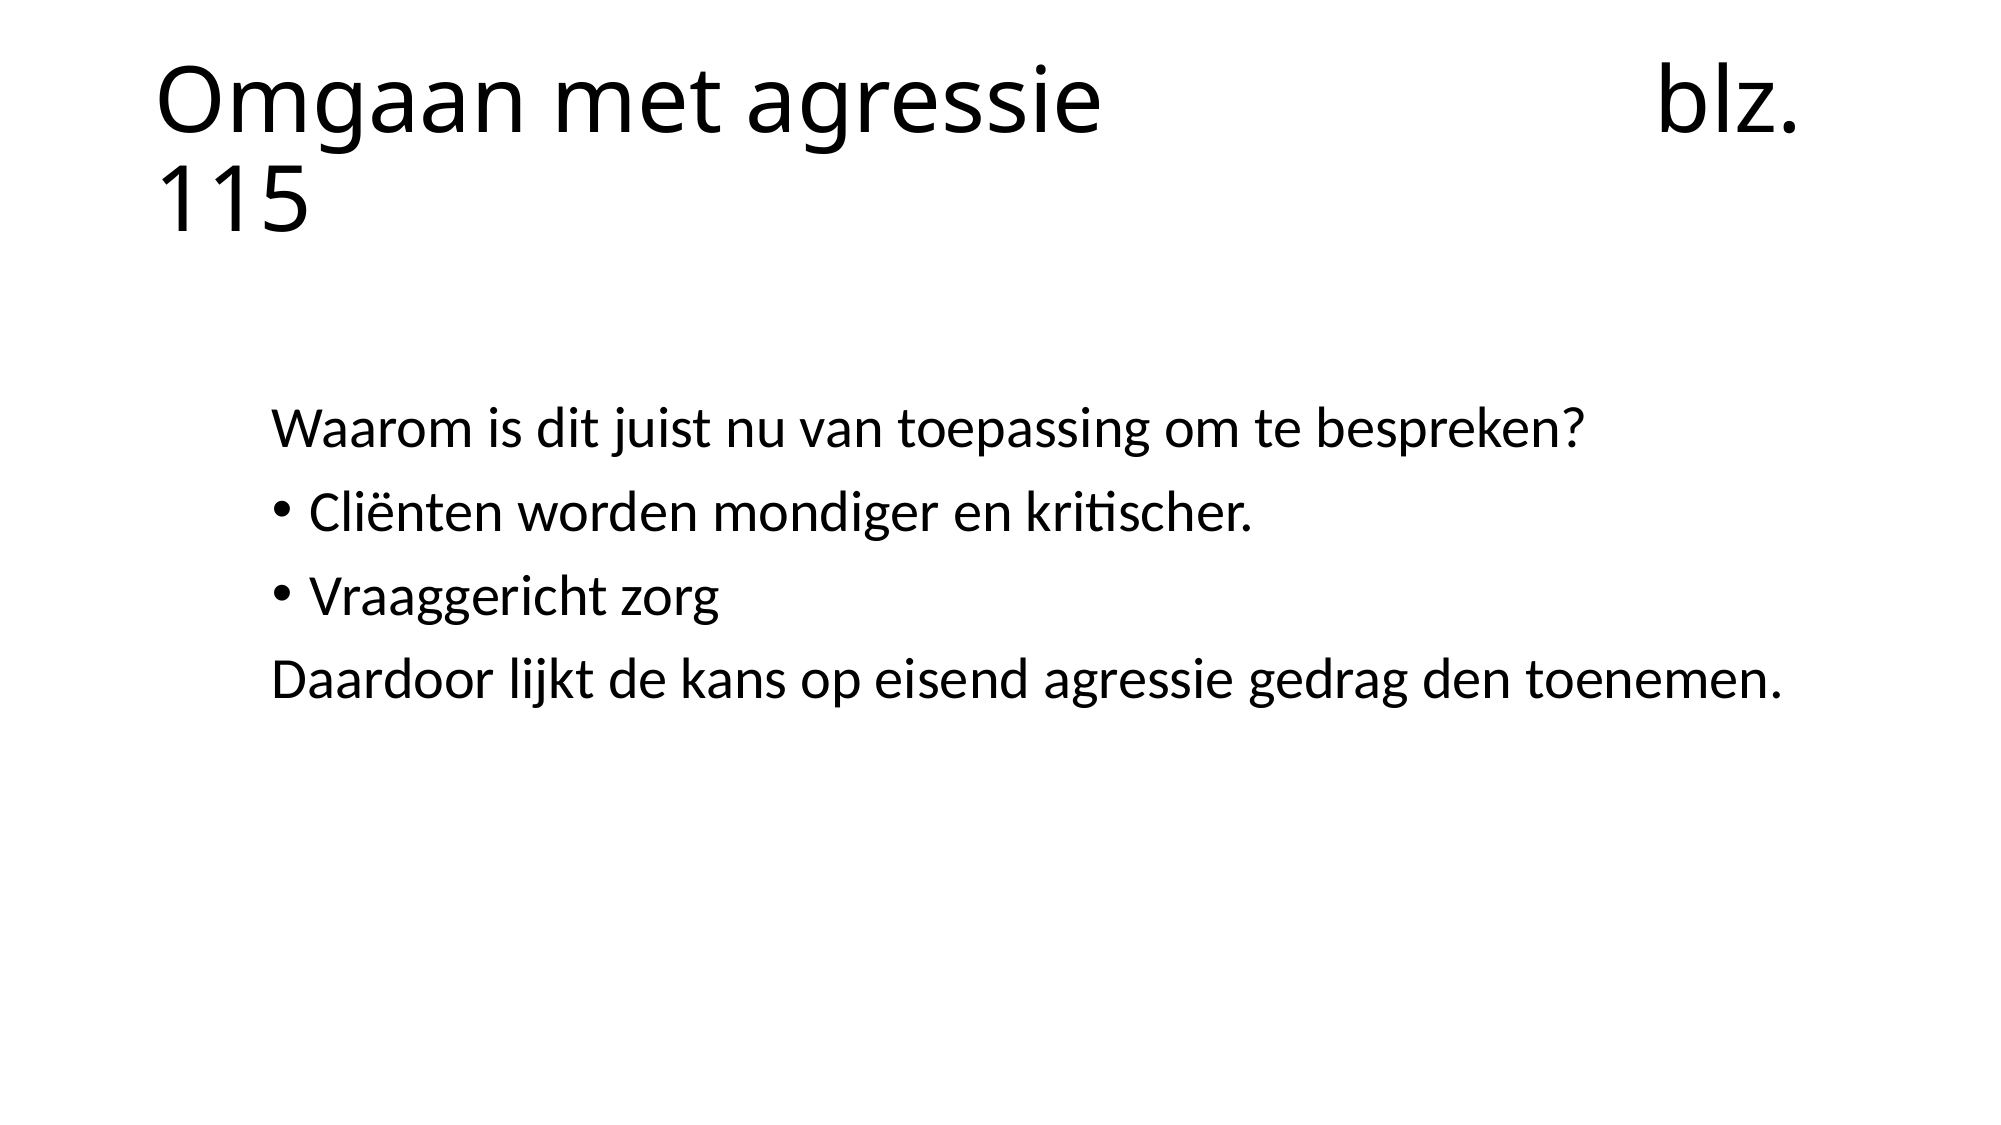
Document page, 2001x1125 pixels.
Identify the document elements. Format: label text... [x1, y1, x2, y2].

title Omgaan met agressie blz. 115 [139, 87, 1860, 219]
list Waarom is dit juist nu van toepassing om te bespreken? Cliënten worden mondiger en kritischer. Vraaggericht zorg Daardoor lijkt de kans op eisend agressie gedrag den toenemen. [256, 389, 1836, 747]
